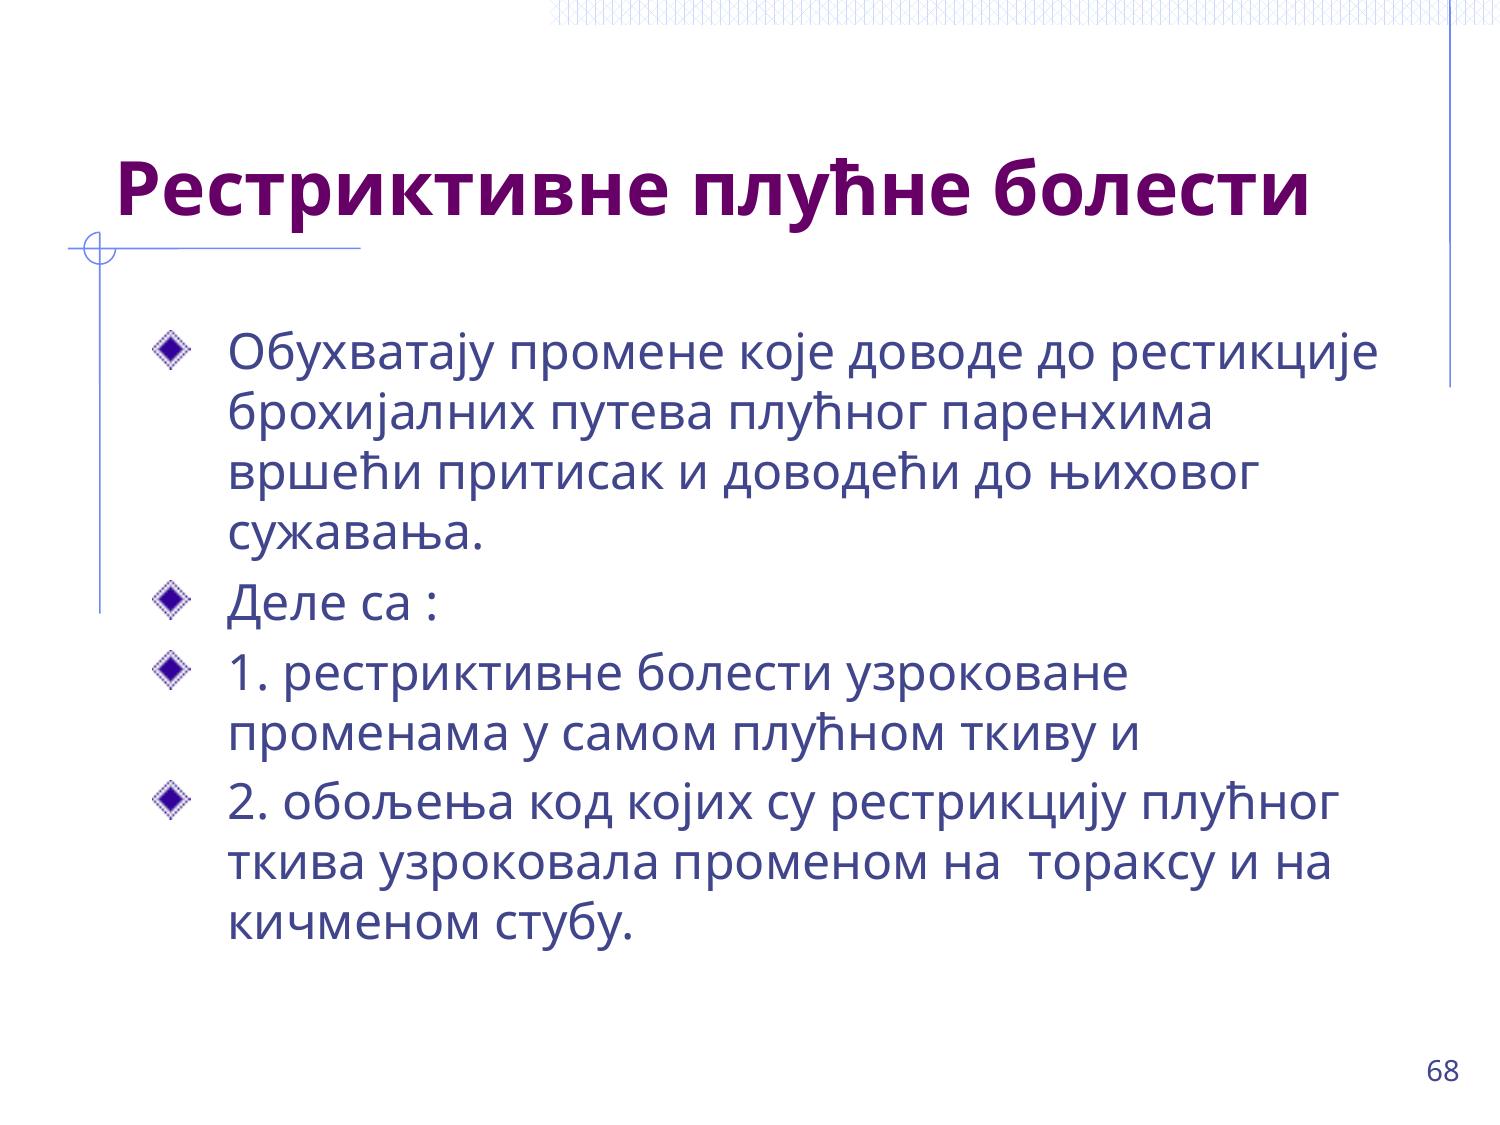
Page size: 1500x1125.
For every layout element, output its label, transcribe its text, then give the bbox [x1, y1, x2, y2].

slide_number 68 [1162, 1025, 1475, 1100]
list Обухватају промене које доводе до рестикције брохијалних путева плућног паренхима вршећи притисак и доводећи до њиховог сужавања. Деле са : 1. рестриктивне болести узроковане променама у самом плућном ткиву и 2. обољења код којих су рестрикцију плућног ткива узроковала променом на тораксу и на кичменом стубу. [137, 312, 1413, 988]
picture [152, 330, 191, 370]
picture [152, 650, 191, 690]
picture [152, 580, 191, 620]
picture [152, 780, 191, 820]
title Рестриктивне плућне болести [99, 49, 1376, 238]
